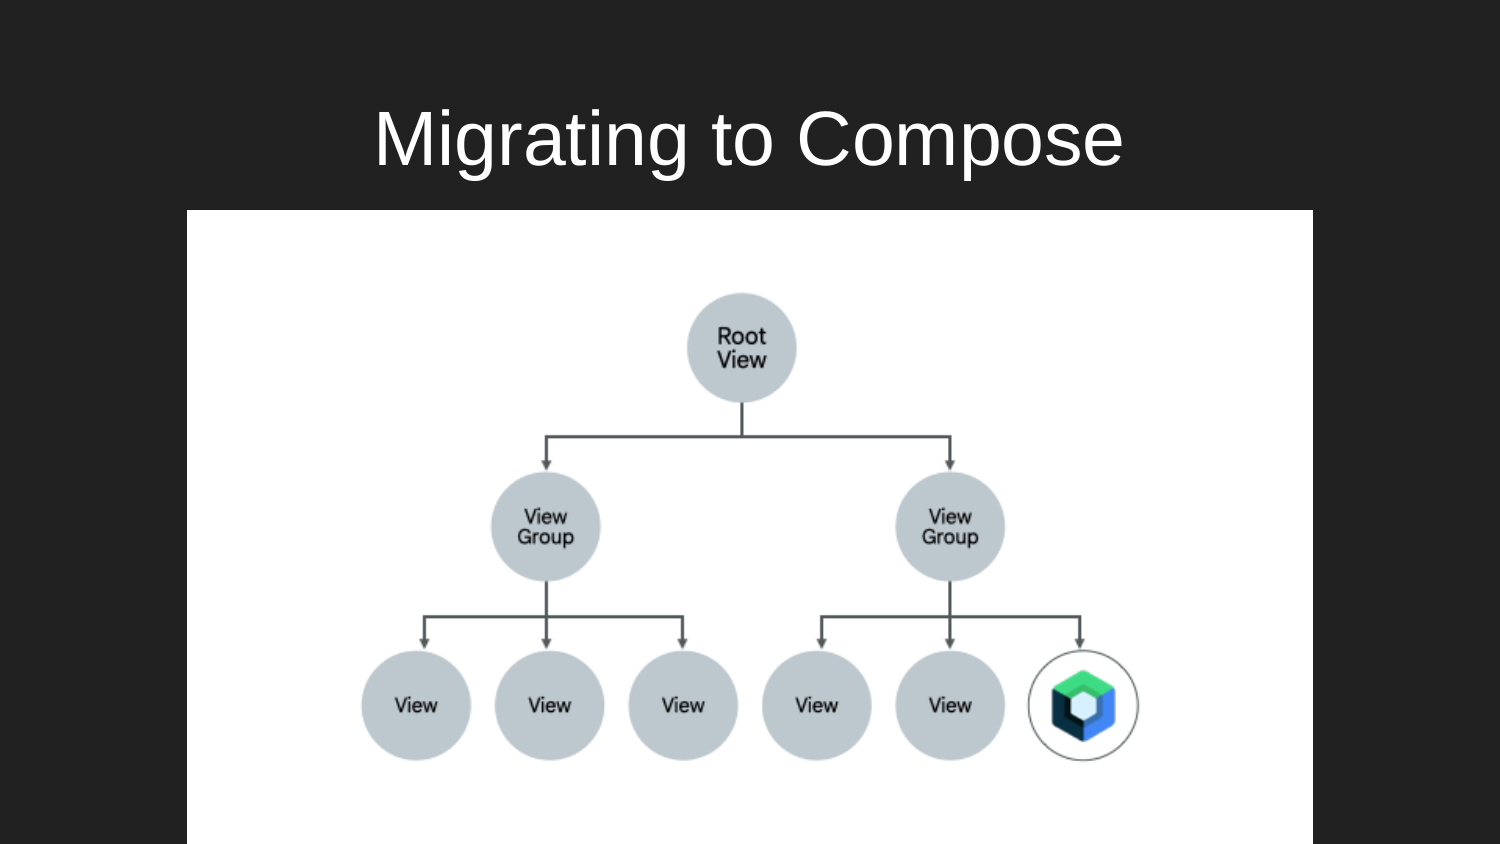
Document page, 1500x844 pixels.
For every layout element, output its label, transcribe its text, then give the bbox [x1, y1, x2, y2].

picture [187, 210, 1313, 844]
title Migrating to Compose [51, 72, 1449, 167]
